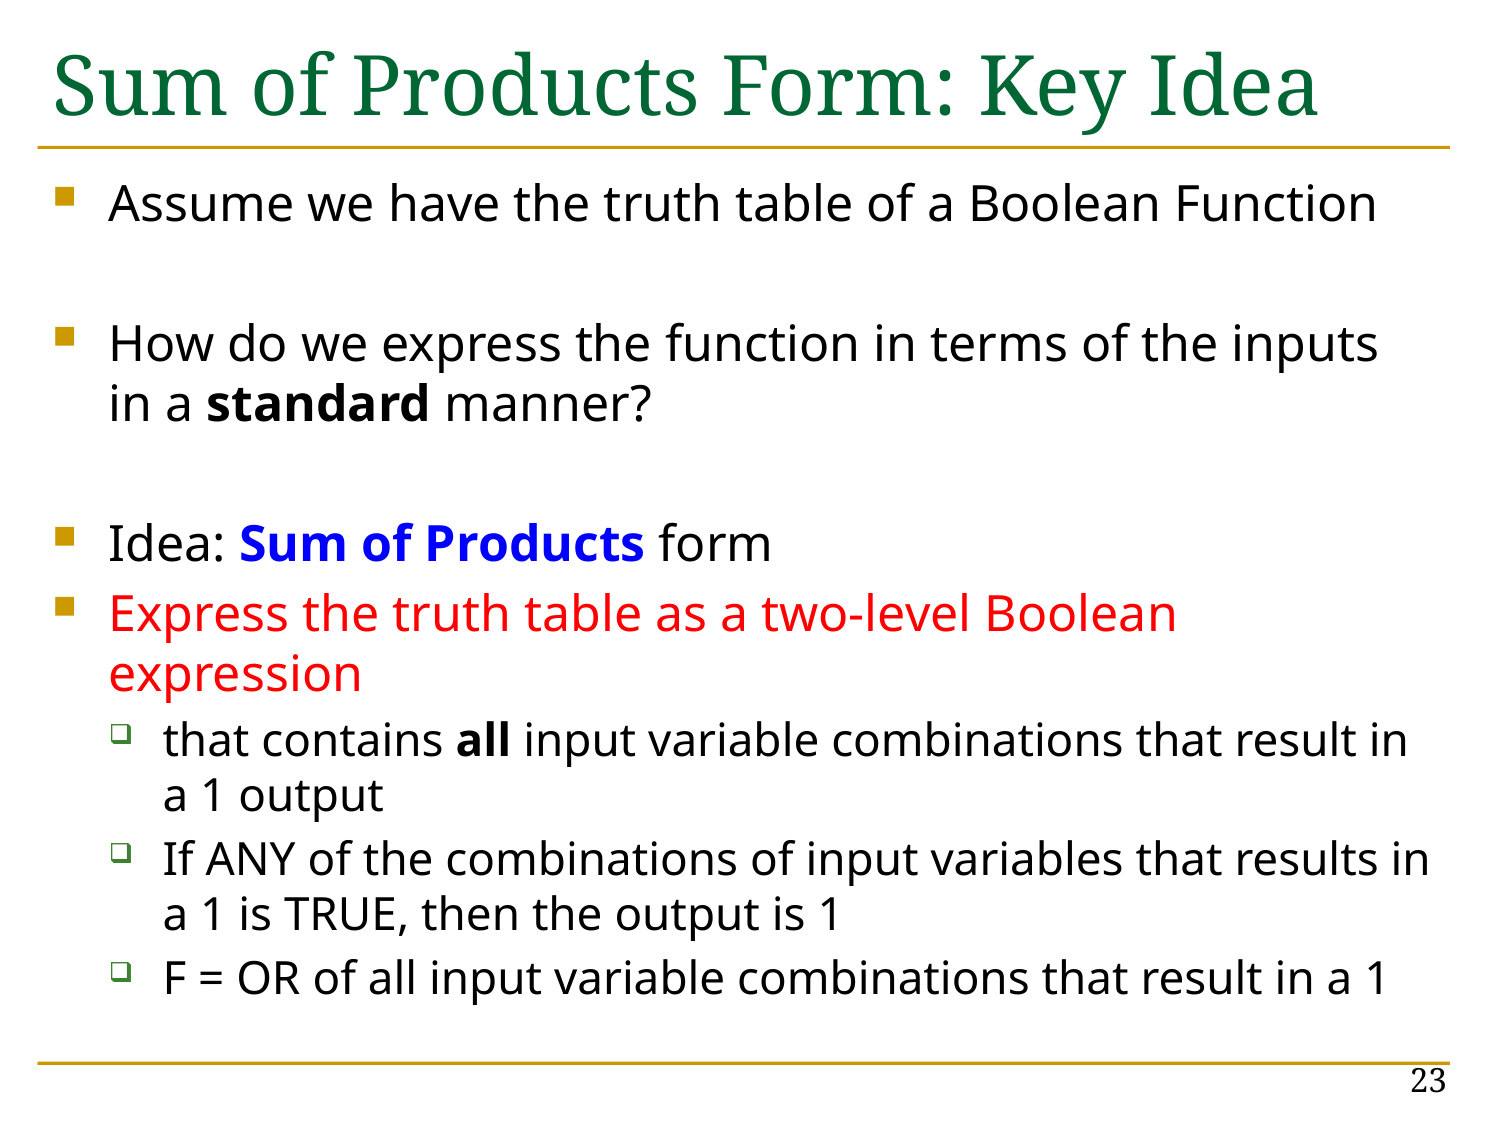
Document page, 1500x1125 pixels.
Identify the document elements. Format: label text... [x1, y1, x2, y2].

slide_number 23 [1111, 1036, 1462, 1112]
title Sum of Products Form: Key Idea [37, 24, 1450, 163]
list Assume we have the truth table of a Boolean Function How do we express the function in terms of the inputs in a standard manner? Idea: Sum of Products form Express the truth table as a two-level Boolean expression that contains all input variable combinations that result in a 1 output If ANY of the combinations of input variables that results in a 1 is TRUE, then the output is 1 F = OR of all input variable combinations that result in a 1 [37, 163, 1450, 1016]
